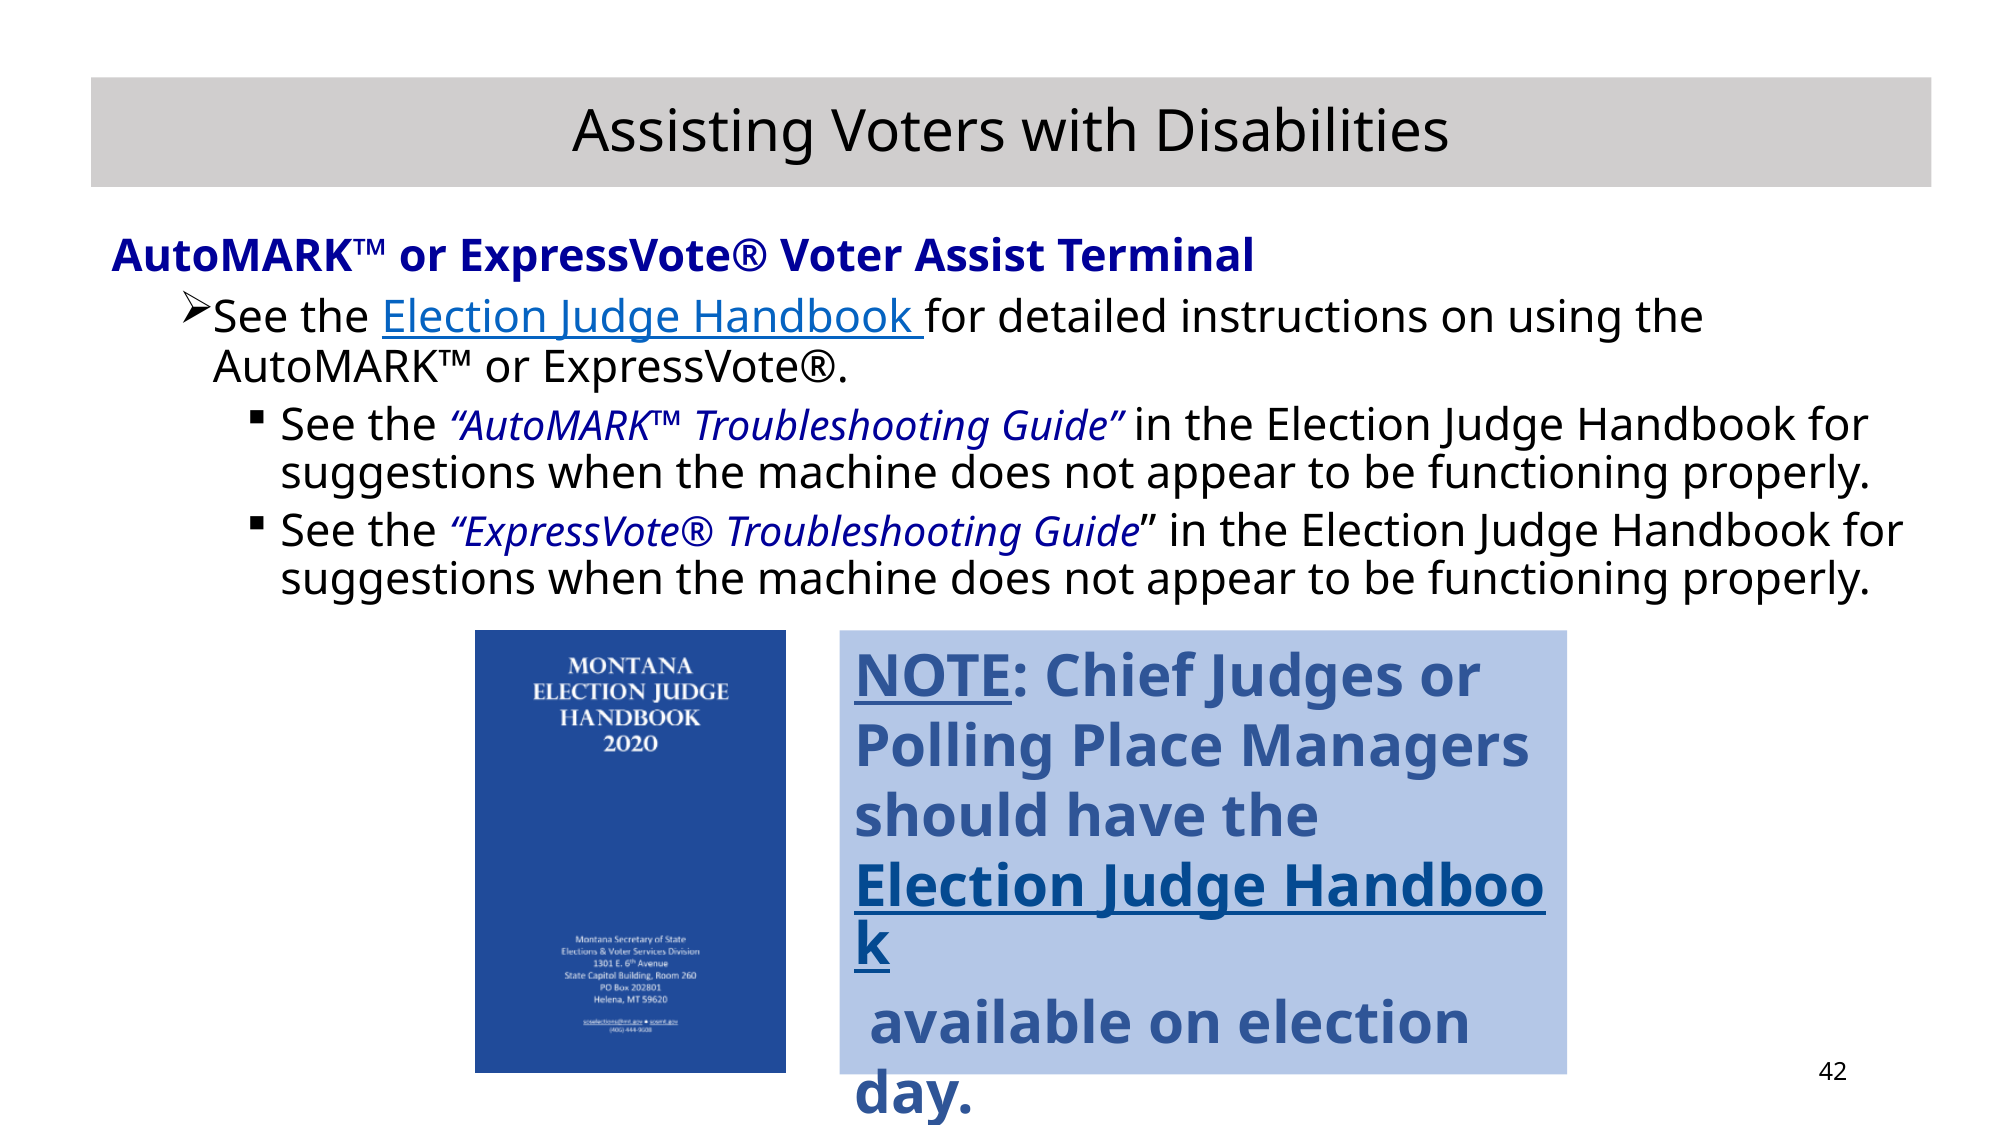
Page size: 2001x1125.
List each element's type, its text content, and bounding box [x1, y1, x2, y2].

slide_number 42 [1412, 1042, 1863, 1103]
text_box NOTE: Chief Judges or Polling Place Managers should have the Election Judge Handbook available on election day. [839, 630, 1568, 1075]
picture [475, 630, 786, 1073]
list AutoMARK™ or ExpressVote® Voter Assist Terminal See the Election Judge Handbook for detailed instructions on using the AutoMARK™ or ExpressVote®. See the “AutoMARK™ Troubleshooting Guide” in the Election Judge Handbook for suggestions when the machine does not appear to be functioning properly. See the “ExpressVote® Troubleshooting Guide” in the Election Judge Handbook for suggestions when the machine does not appear to be functioning properly. [96, 233, 1937, 645]
text_box Assisting Voters with Disabilities [91, 77, 1932, 187]
